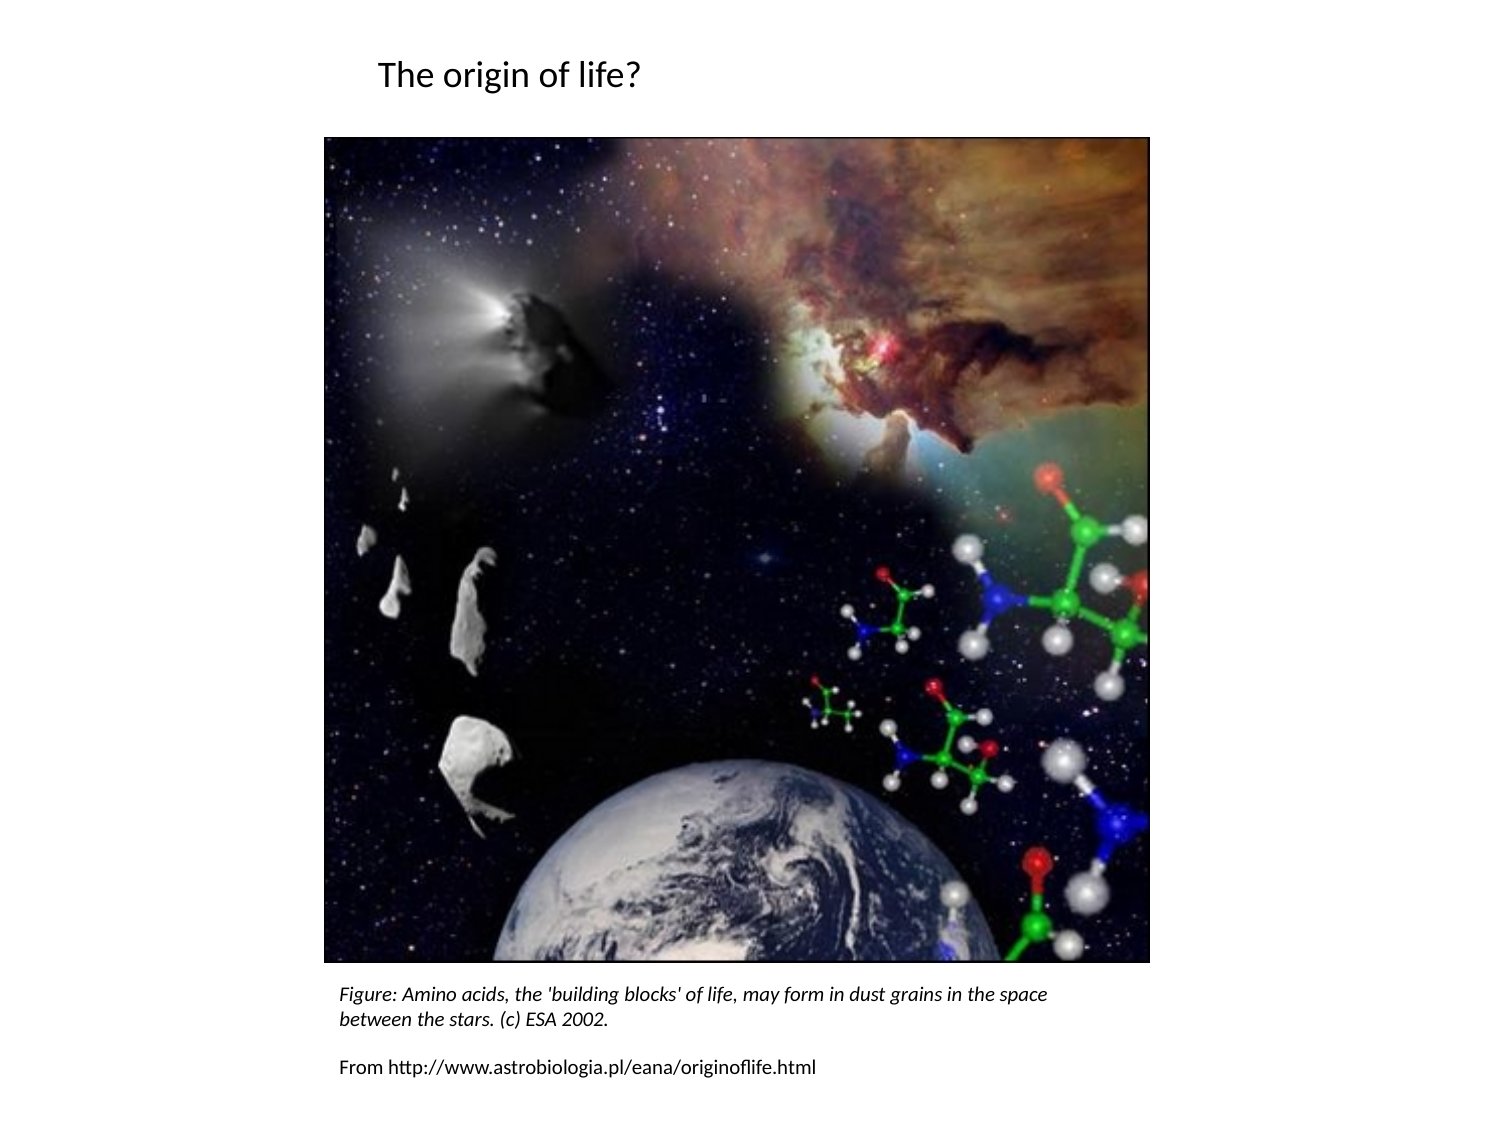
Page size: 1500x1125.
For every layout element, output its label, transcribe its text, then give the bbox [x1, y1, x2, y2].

text_box The origin of life? [363, 42, 658, 103]
text_box From http://www.astrobiologia.pl/eana/originoflife.html [324, 1046, 1075, 1087]
picture [324, 137, 1150, 963]
text_box Figure: Amino acids, the 'building blocks' of life, may form in dust grains in the space between the stars. (c) ESA 2002. [324, 973, 1075, 1039]
